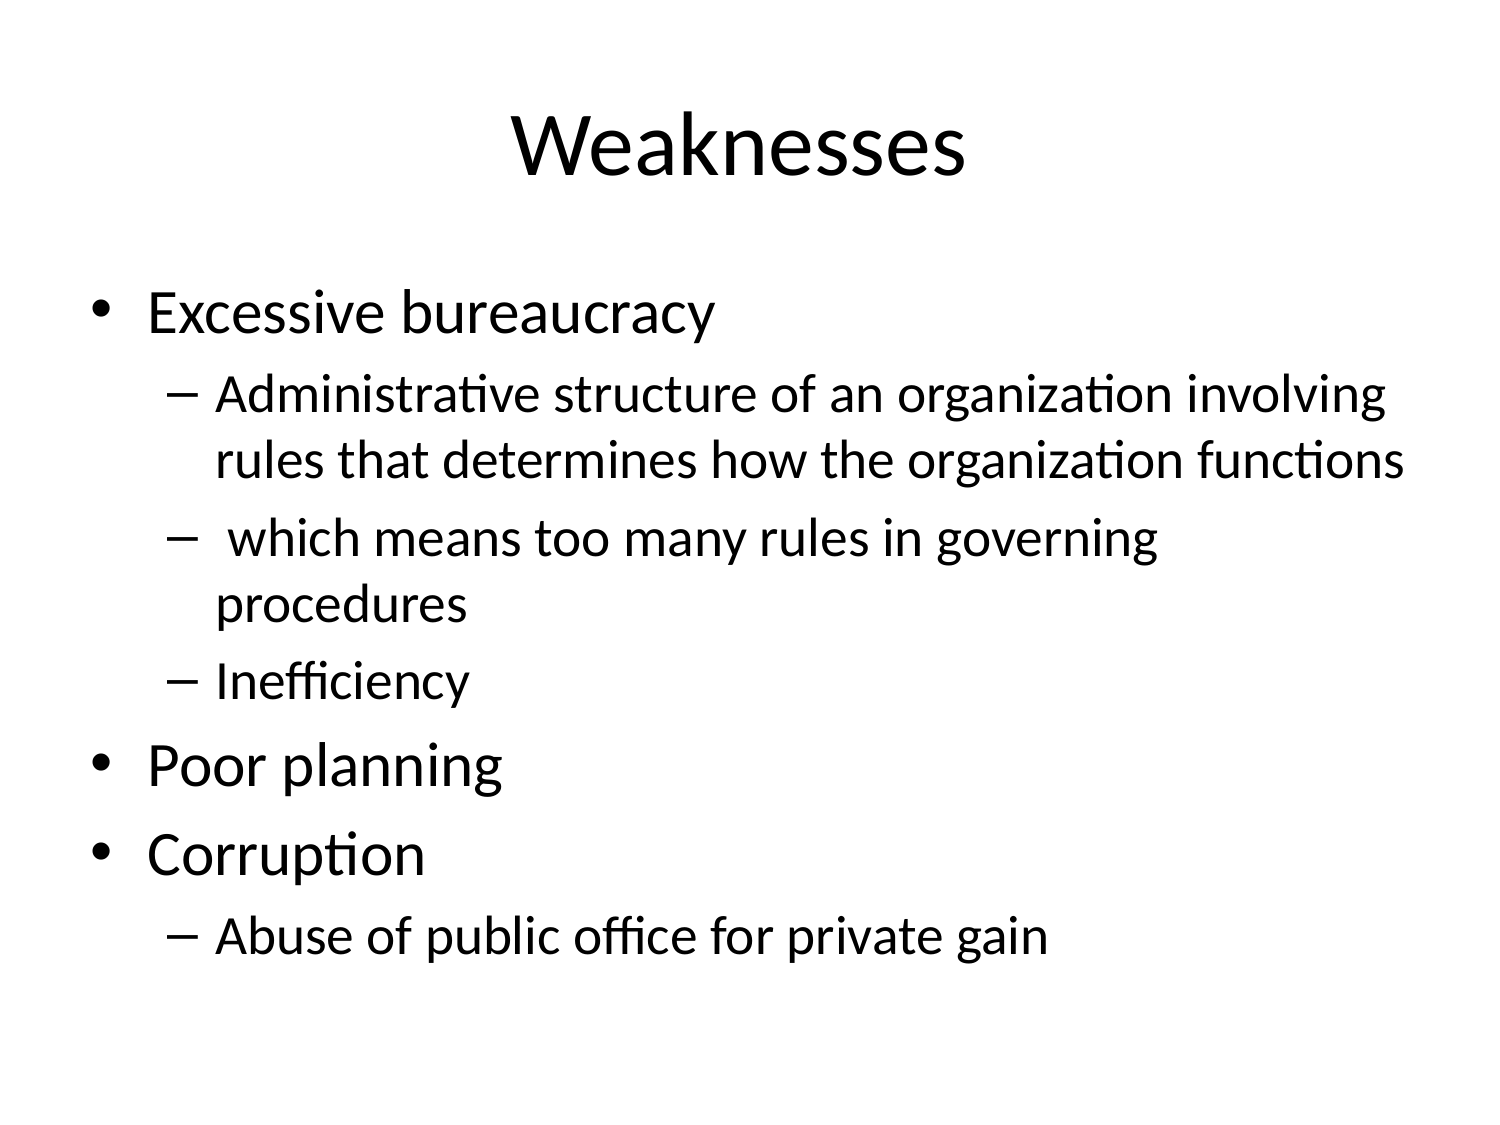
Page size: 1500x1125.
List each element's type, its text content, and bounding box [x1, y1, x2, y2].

list Excessive bureaucracy Administrative structure of an organization involving rules that determines how the organization functions which means too many rules in governing procedures Inefficiency Poor planning Corruption Abuse of public office for private gain [75, 262, 1425, 1005]
title Weaknesses [75, 45, 1425, 233]
